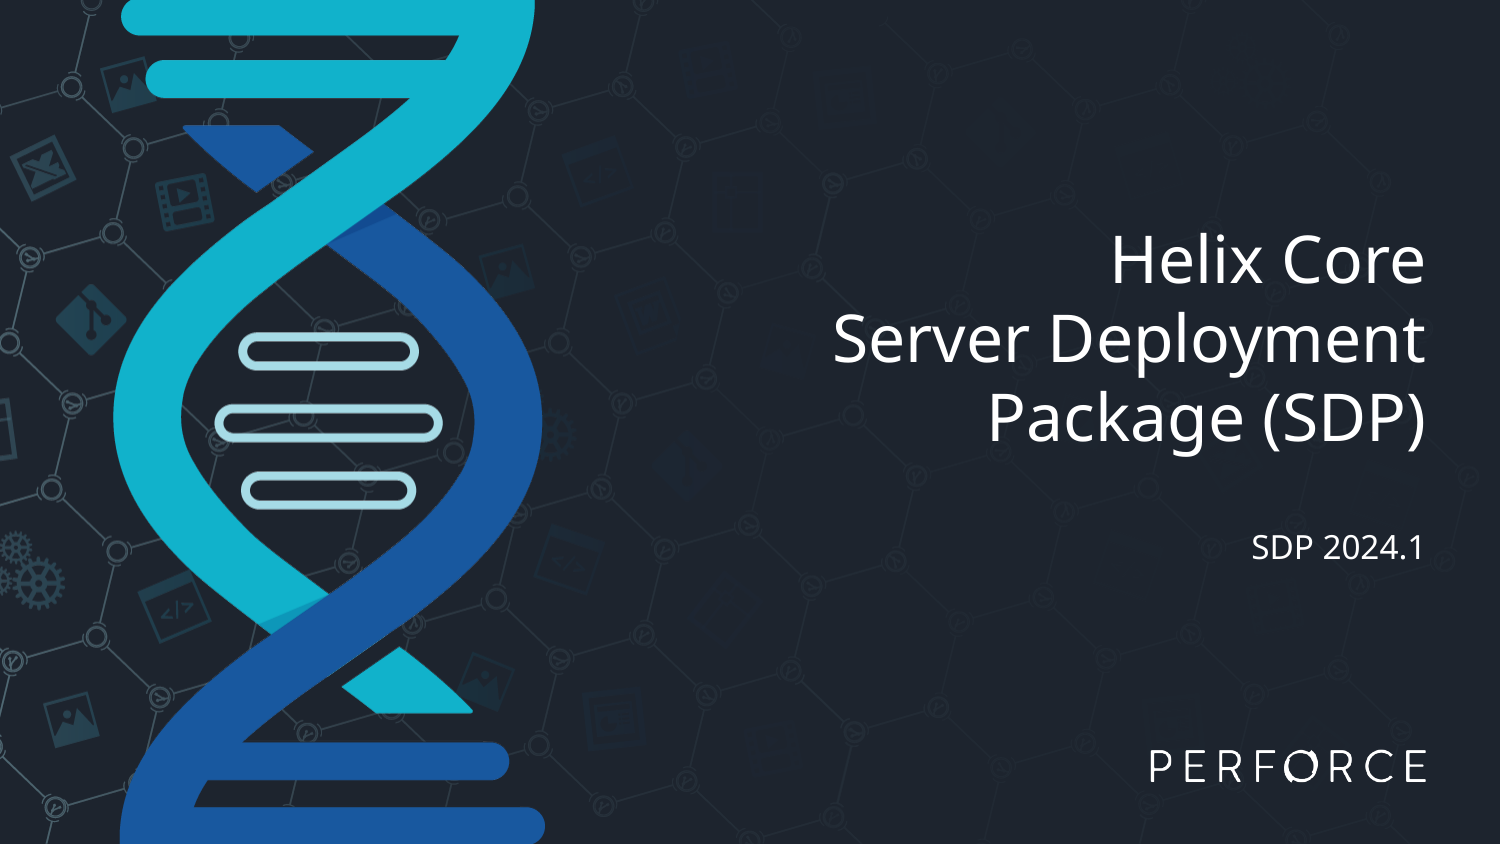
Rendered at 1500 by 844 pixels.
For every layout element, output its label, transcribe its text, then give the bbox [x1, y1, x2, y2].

picture [0, 0, 1500, 844]
title Helix Core Server Deployment Package (SDP) [623, 208, 1442, 463]
list SDP 2024.1 [927, 518, 1442, 669]
